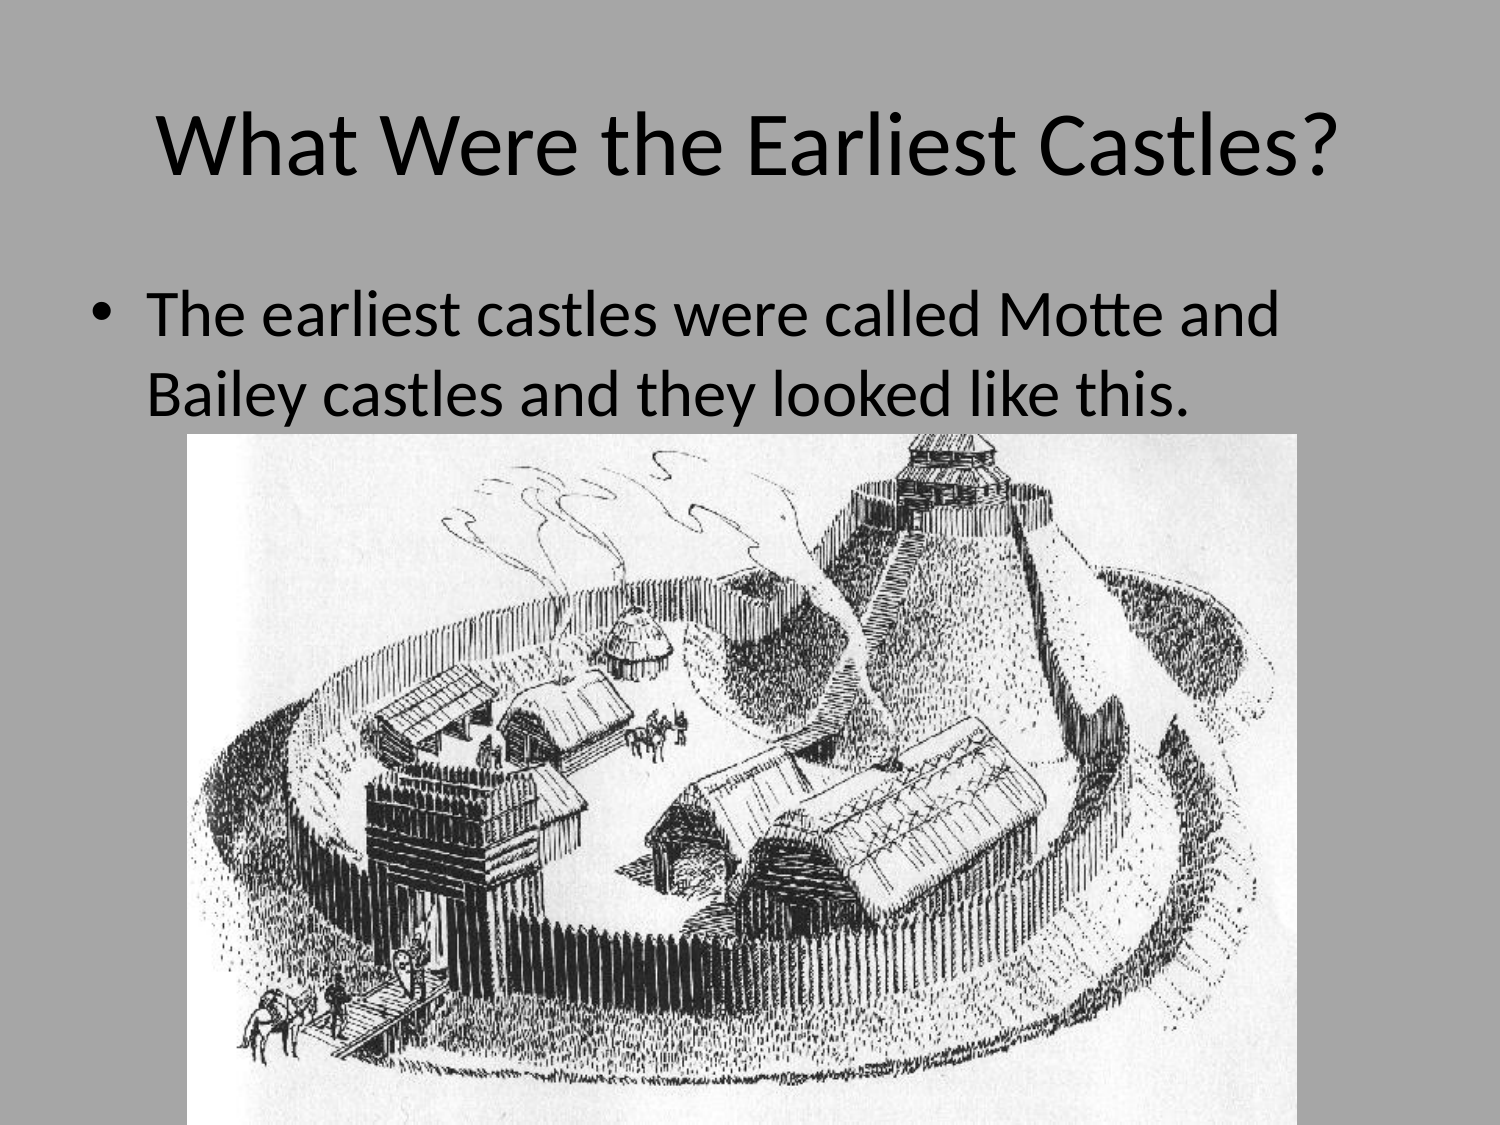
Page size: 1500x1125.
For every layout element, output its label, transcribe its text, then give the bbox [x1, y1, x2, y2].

title What Were the Earliest Castles? [75, 45, 1425, 233]
picture [187, 434, 1298, 1125]
list The earliest castles were called Motte and Bailey castles and they looked like this. [75, 262, 1425, 1005]
